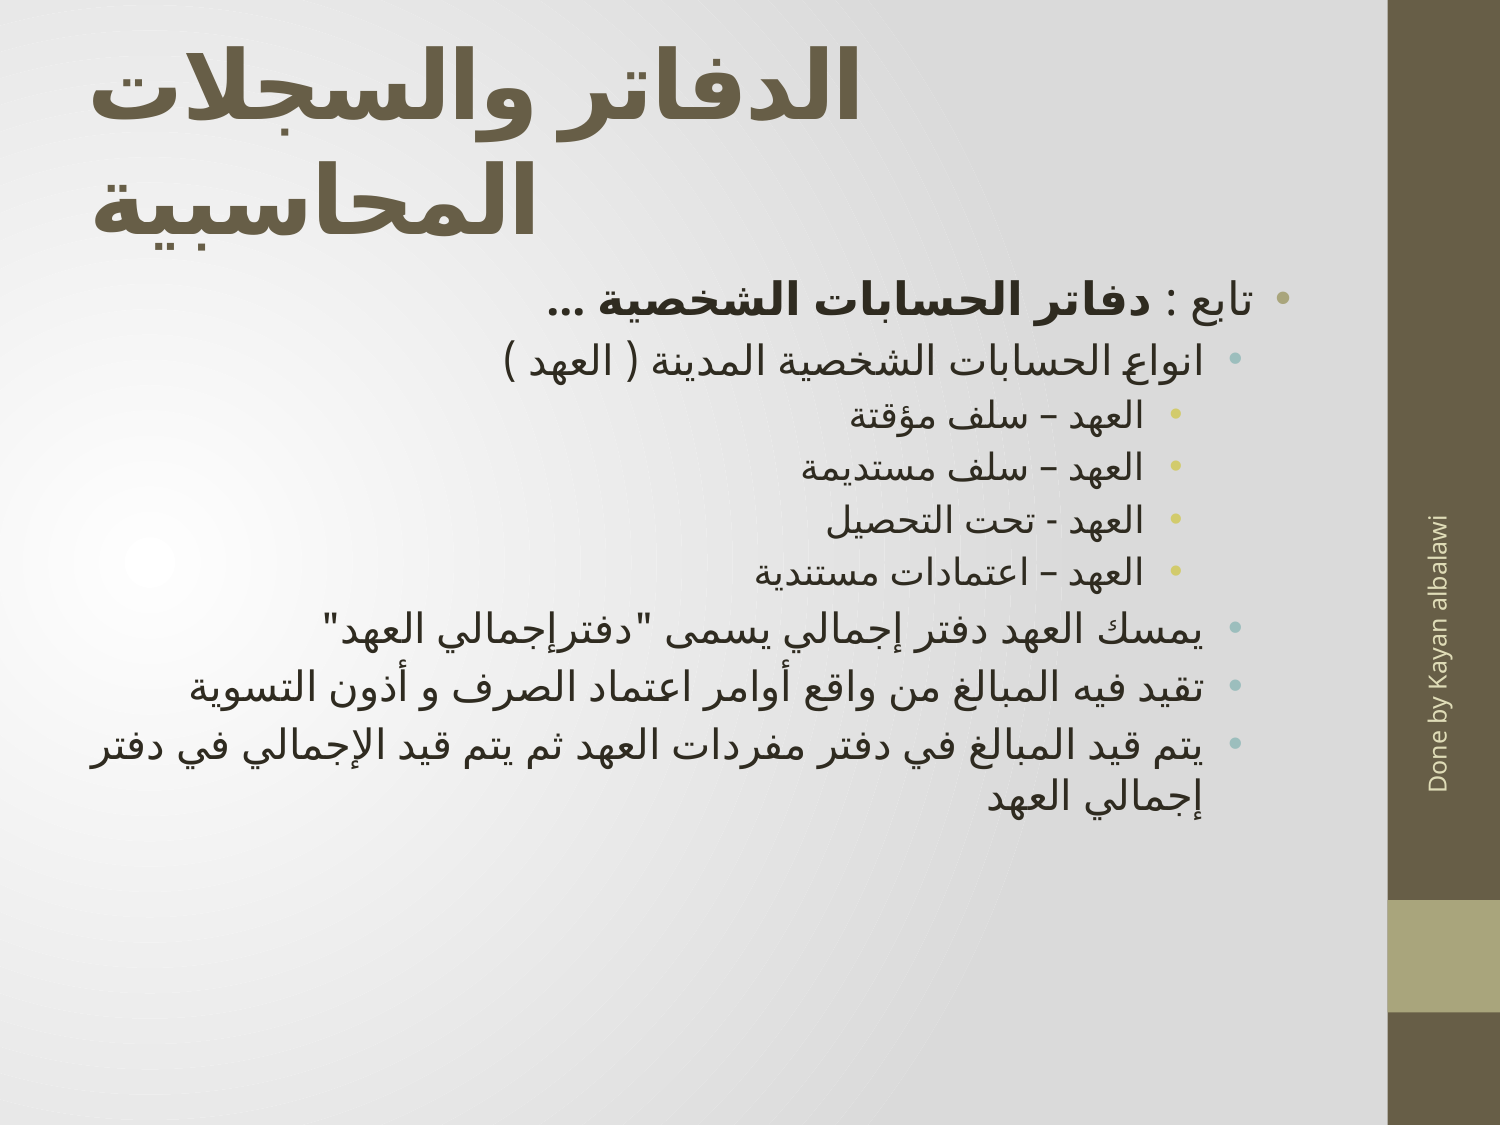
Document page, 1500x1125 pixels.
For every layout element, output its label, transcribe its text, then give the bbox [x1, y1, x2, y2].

list تابع : دفاتر الحسابات الشخصية ... انواع الحسابات الشخصية المدينة ( العهد ) العهد – سلف مؤقتة العهد – سلف مستديمة العهد - تحت التحصيل العهد – اعتمادات مستندية يمسك العهد دفتر إجمالي يسمى "دفترإجمالي العهد" تقيد فيه المبالغ من واقع أوامر اعتماد الصرف و أذون التسوية يتم قيد المبالغ في دفتر مفردات العهد ثم يتم قيد الإجمالي في دفتر إجمالي العهد [75, 262, 1325, 1050]
title الدفاتر والسجلات المحاسبية [75, 45, 1325, 233]
footer Done by Kayan albalawi [1408, 500, 1469, 889]
